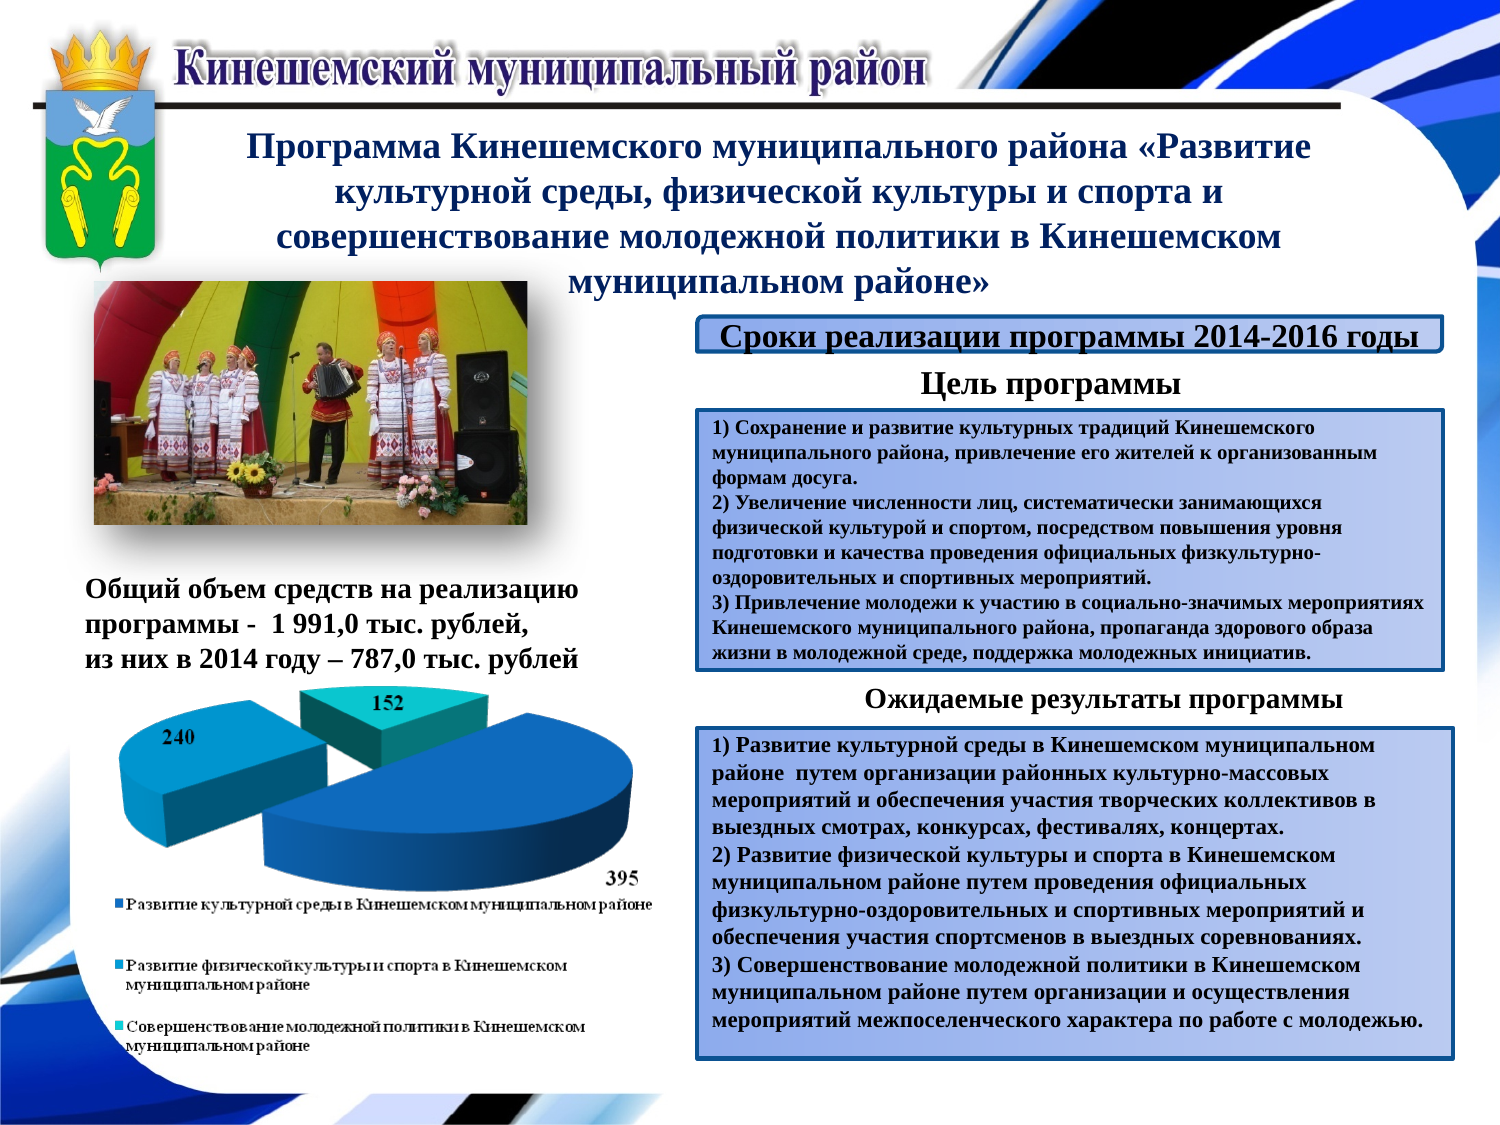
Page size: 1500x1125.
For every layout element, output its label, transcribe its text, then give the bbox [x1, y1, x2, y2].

text_box Общий объем средств на реализацию программы - 1 991,0 тыс. рублей, из них в 2014 году – 787,0 тыс. рублей [70, 527, 674, 631]
text_box 1) Развитие культурной среды в Кинешемском муниципальном районе путем организации районных культурно-массовых мероприятий и обеспечения участия творческих коллективов в выездных смотрах, конкурсах, фестивалях, концертах. 2) Развитие физической культуры и спорта в Кинешемском муниципальном районе путем проведения официальных физкультурно-оздоровительных и спортивных мероприятий и обеспечения участия спортсменов в выездных соревнованиях. 3) Совершенствование молодежной политики в Кинешемском муниципальном районе путем организации и осуществления мероприятий межпоселенческого характера по работе с молодежью. [714, 726, 1455, 1061]
text_box 1) Сохранение и развитие культурных традиций Кинешемского муниципального района, привлечение его жителей к организованным формам досуга. 2) Увеличение численности лиц, систематически занимающихся физической культурой и спортом, посредством повышения уровня подготовки и качества проведения официальных физкультурно-оздоровительных и спортивных мероприятий. 3) Привлечение молодежи к участию в социально-значимых мероприятиях Кинешемского муниципального района, пропаганда здорового образа жизни в молодежной среде, поддержка молодежных инициатив. [695, 408, 1445, 672]
text_box Цель программы [754, 361, 1349, 401]
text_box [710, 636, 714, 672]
text_box Сроки реализации программы 2014-2016 годы [695, 314, 1445, 354]
picture [0, 0, 1500, 1125]
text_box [46, 632, 710, 1102]
text_box Программа Кинешемского муниципального района «Развитие культурной среды, физической культуры и спорта и совершенствование молодежной политики в Кинешемском муниципальном районе» [150, 126, 1409, 295]
text_box Ожидаемые результаты программы [824, 678, 1384, 717]
